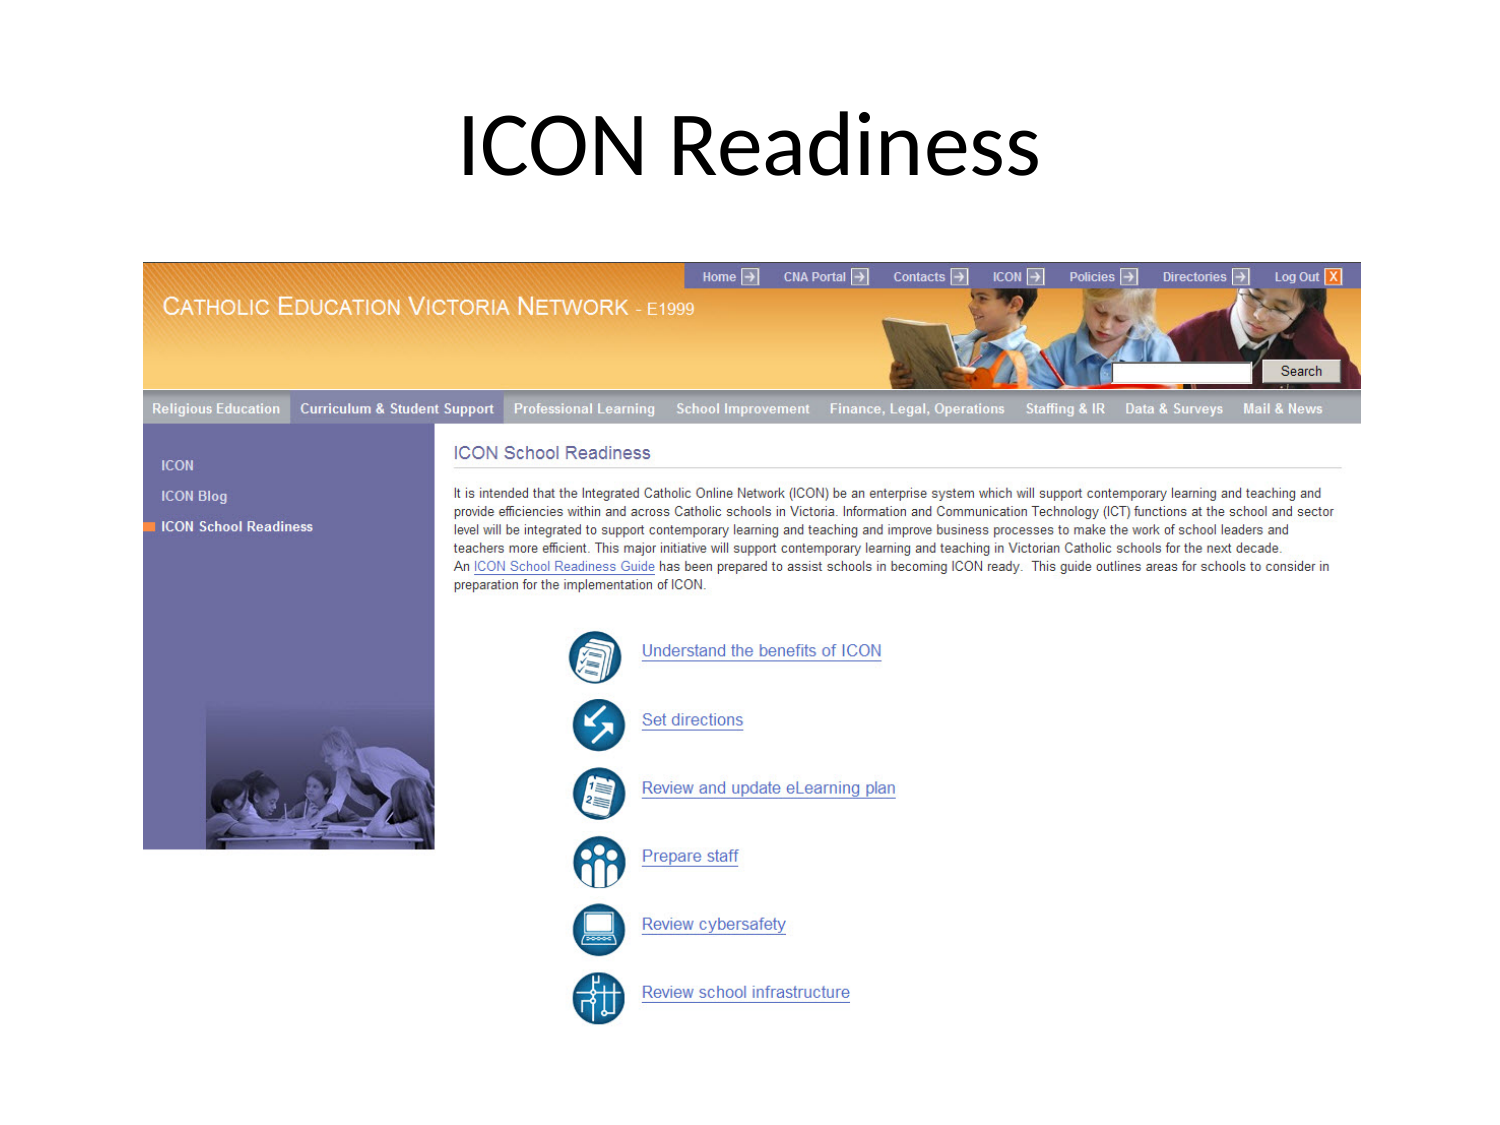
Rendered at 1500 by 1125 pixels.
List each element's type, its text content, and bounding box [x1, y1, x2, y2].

title ICON Readiness [75, 45, 1425, 233]
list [142, 262, 1362, 1068]
